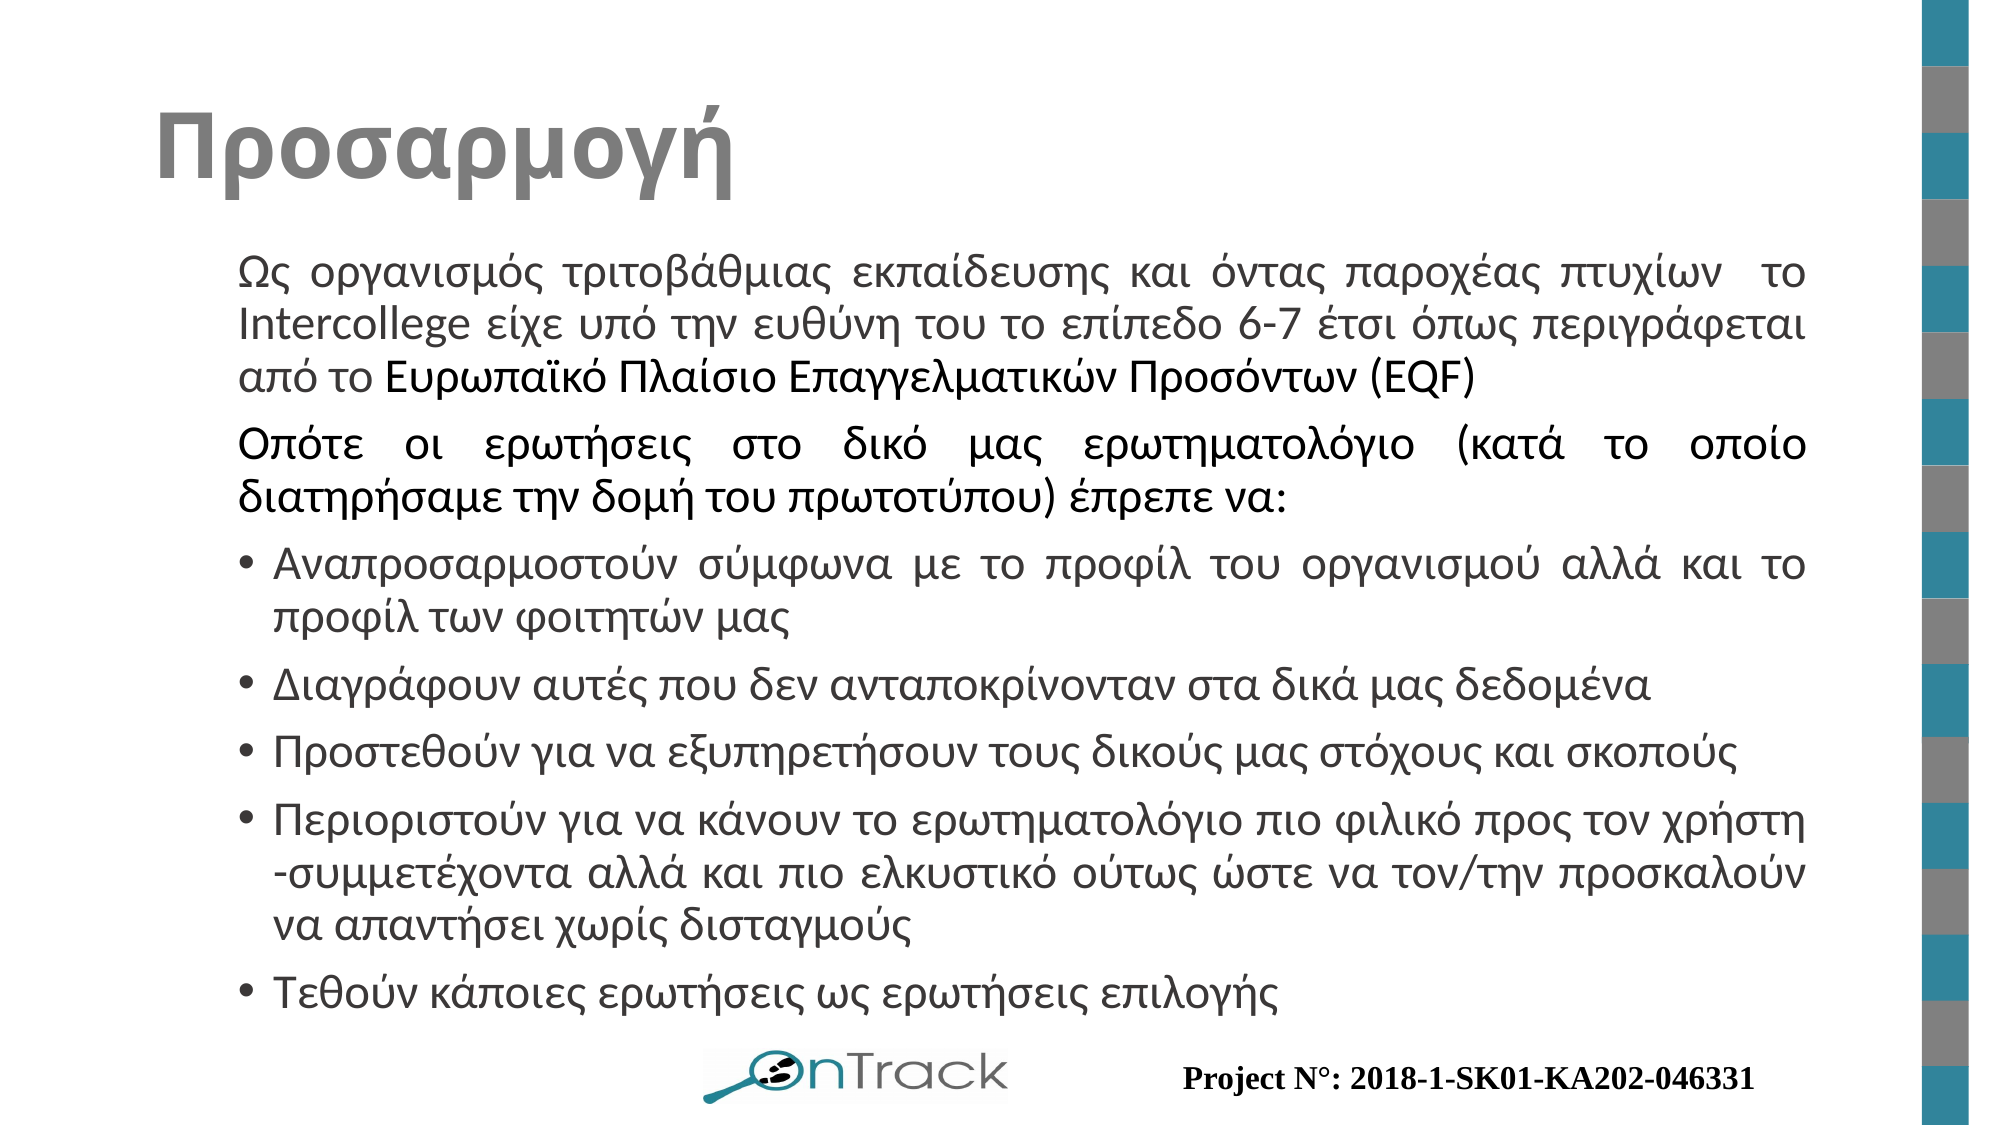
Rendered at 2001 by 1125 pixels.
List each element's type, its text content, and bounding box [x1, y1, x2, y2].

title Προσαρμογή [137, 59, 1863, 238]
list Ως οργανισμός τριτοβάθμιας εκπαίδευσης και όντας παροχέας πτυχίων το Intercollege είχε υπό την ευθύνη του το επίπεδο 6-7 έτσι όπως περιγράφεται από το Ευρωπαϊκό Πλαίσιο Επαγγελματικών Προσόντων (EQF) Οπότε οι ερωτήσεις στο δικό μας ερωτηματολόγιο (κατά το οποίο διατηρήσαμε την δομή του πρωτοτύπου) έπρεπε να: Αναπροσαρμοστούν σύμφωνα με το προφίλ του οργανισμού αλλά και το προφίλ των φοιτητών μας Διαγράφουν αυτές που δεν ανταποκρίνονταν στα δικά μας δεδομένα Προστεθούν για να εξυπηρετήσουν τους δικούς μας στόχους και σκοπούς Περιοριστούν για να κάνουν το ερωτηματολόγιο πιο φιλικό προς τον χρήστη -συμμετέχοντα αλλά και πιο ελκυστικό ούτως ώστε να τον/την προσκαλούν να απαντήσει χωρίς δισταγμούς Τεθούν κάποιες ερωτήσεις ως ερωτήσεις επιλογής [222, 238, 1823, 1035]
picture [703, 1048, 1008, 1104]
